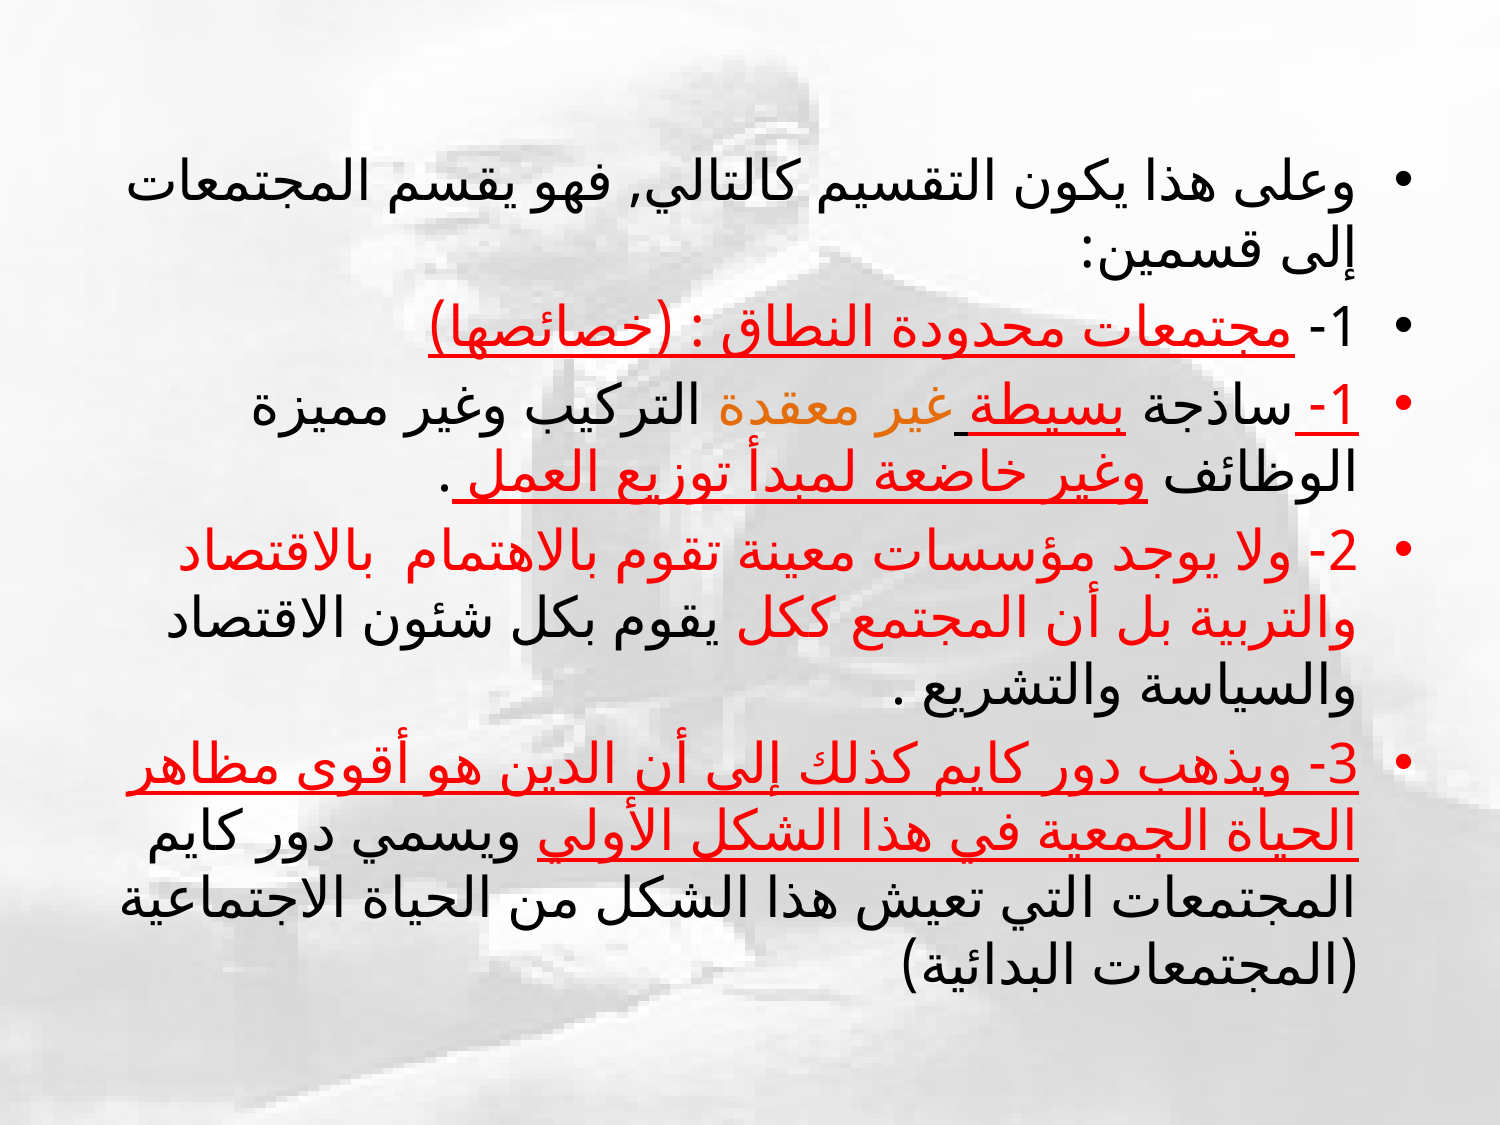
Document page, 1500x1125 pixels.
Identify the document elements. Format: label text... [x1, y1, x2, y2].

list وعلى هذا يكون التقسيم كالتالي, فهو يقسم المجتمعات إلى قسمين: 1- مجتمعات محدودة النطاق : (خصائصها) 1- ساذجة بسيطة غير معقدة التركيب وغير مميزة الوظائف وغير خاضعة لمبدأ توزيع العمل . 2- ولا يوجد مؤسسات معينة تقوم بالاهتمام بالاقتصاد والتربية بل أن المجتمع ككل يقوم بكل شئون الاقتصاد والسياسة والتشريع . 3- ويذهب دور كايم كذلك إلى أن الدين هو أقوى مظاهر الحياة الجمعية في هذا الشكل الأولي ويسمي دور كايم المجتمعات التي تعيش هذا الشكل من الحياة الاجتماعية (المجتمعات البدائية) [75, 137, 1425, 1005]
